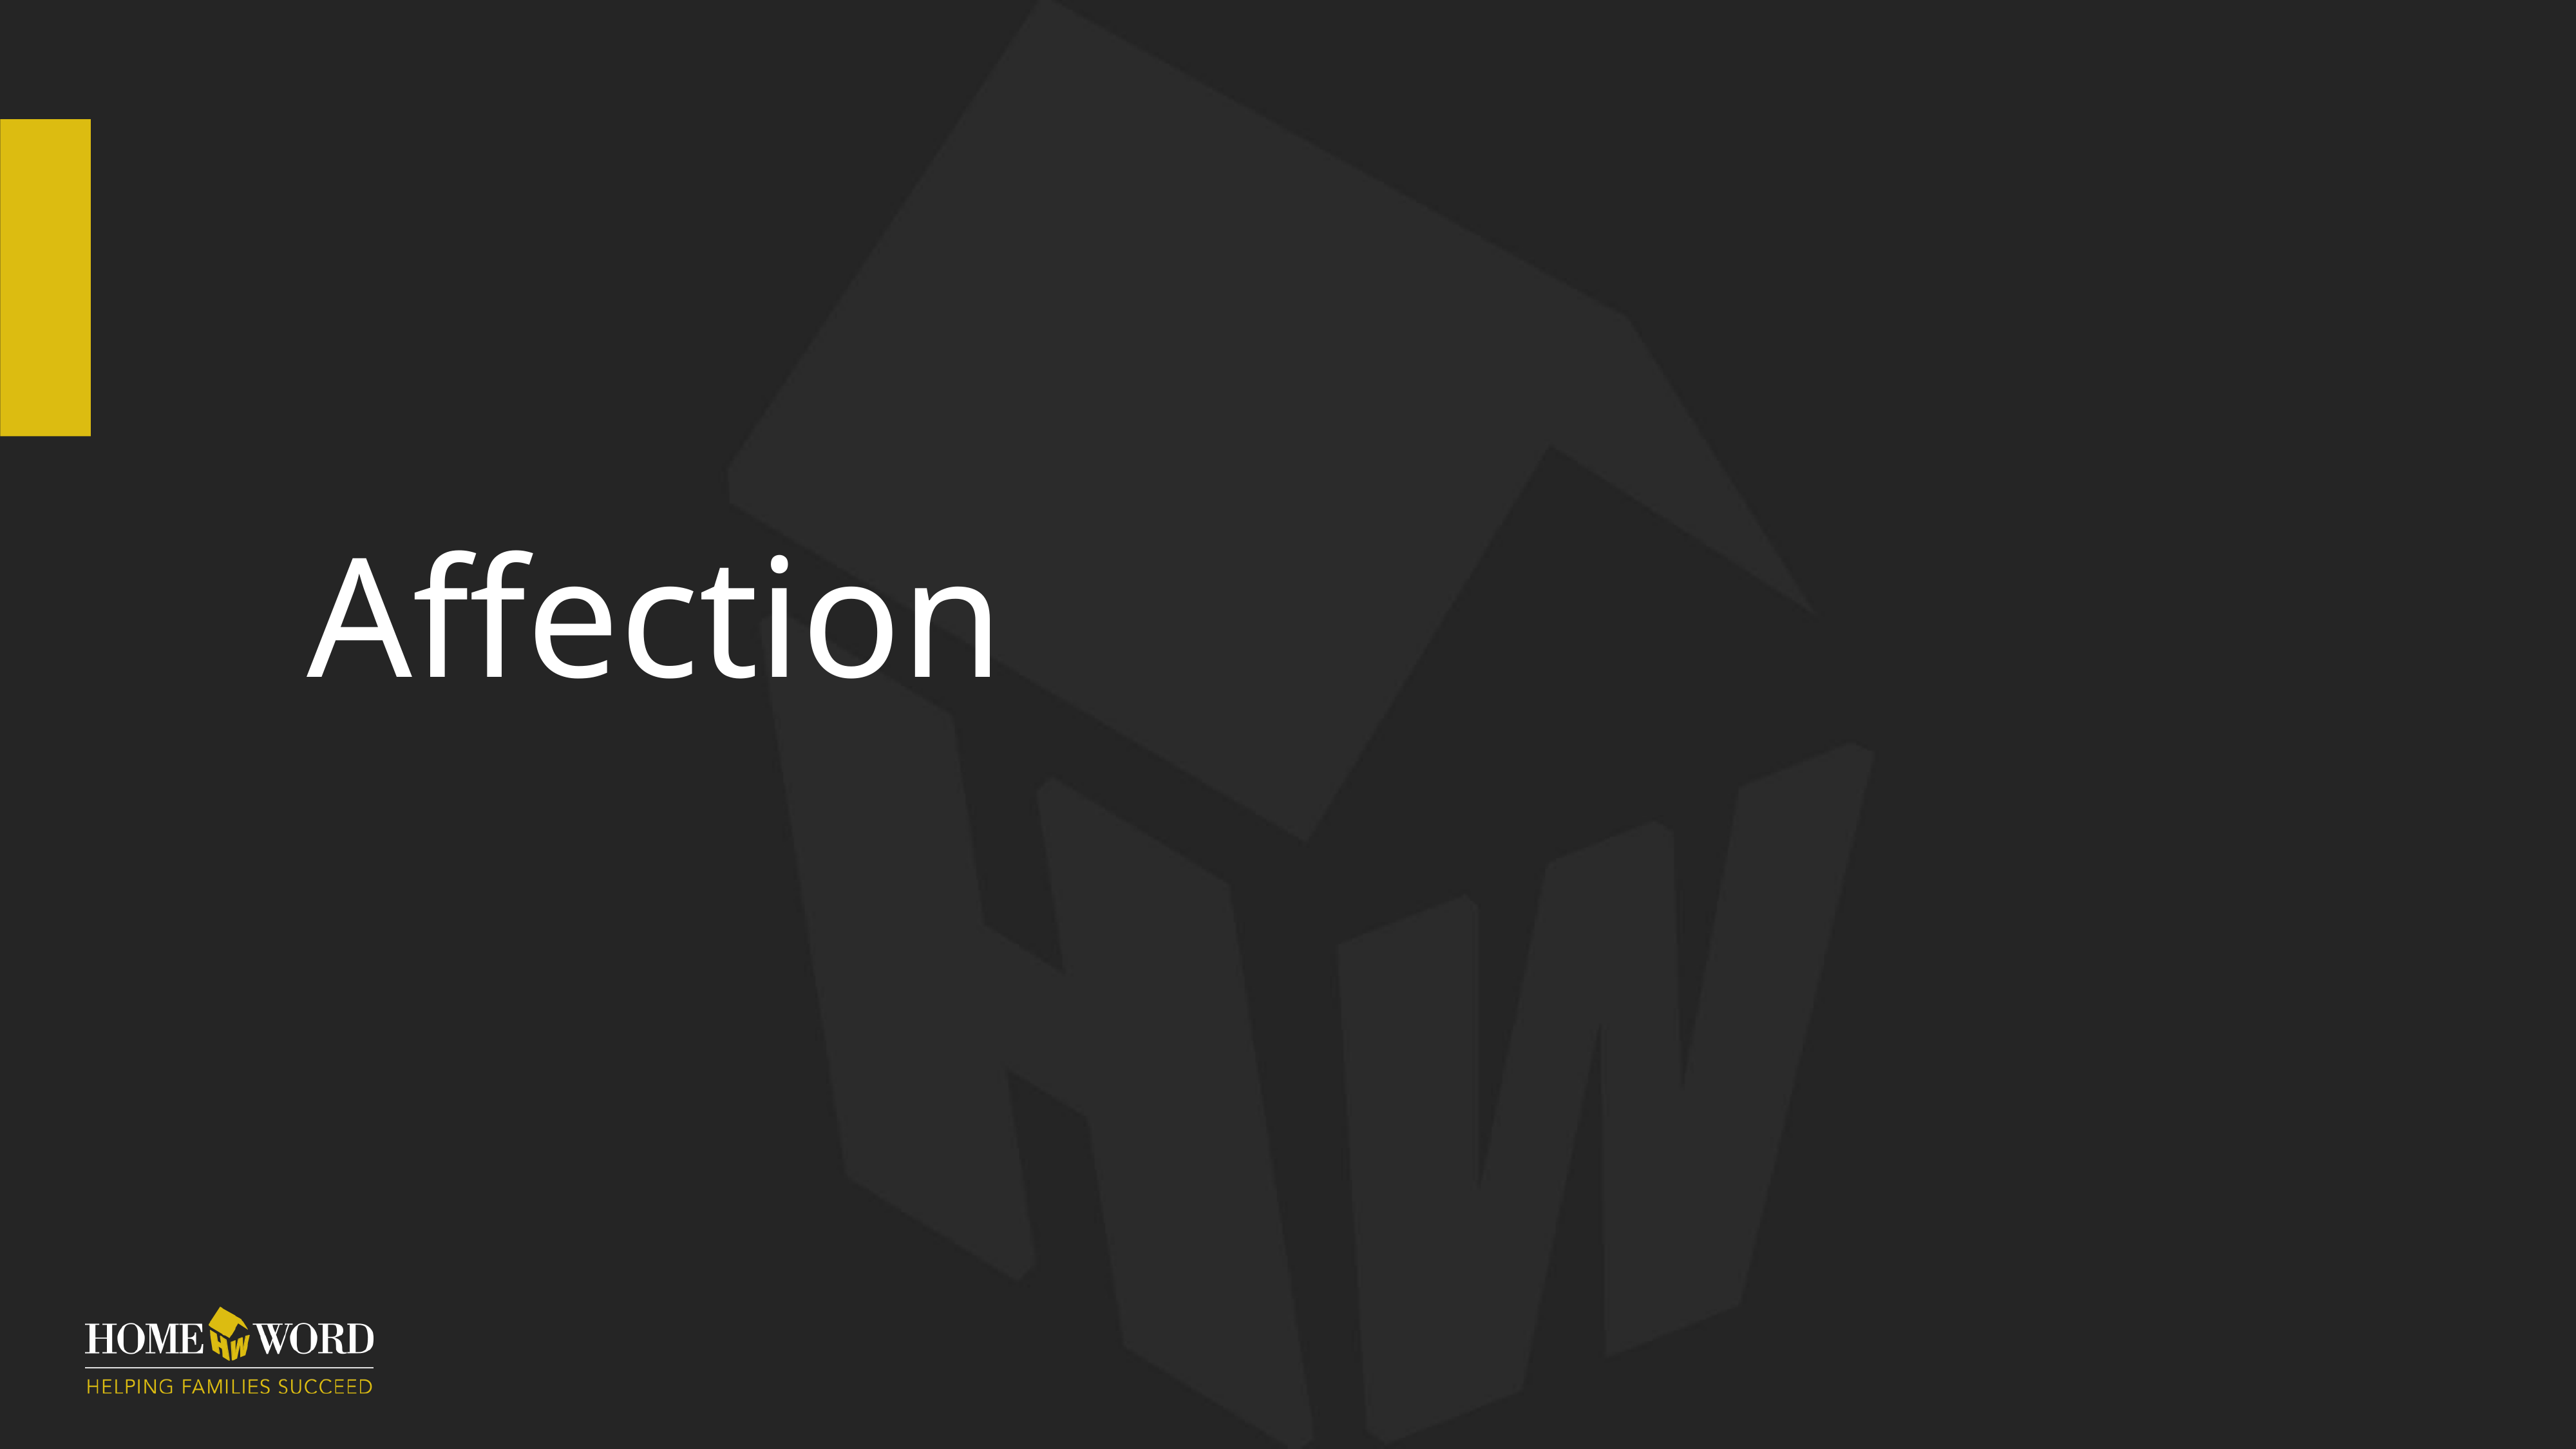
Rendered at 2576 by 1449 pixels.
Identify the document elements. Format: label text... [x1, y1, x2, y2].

title Affection [301, 506, 2246, 718]
picture [0, 0, 2576, 1449]
